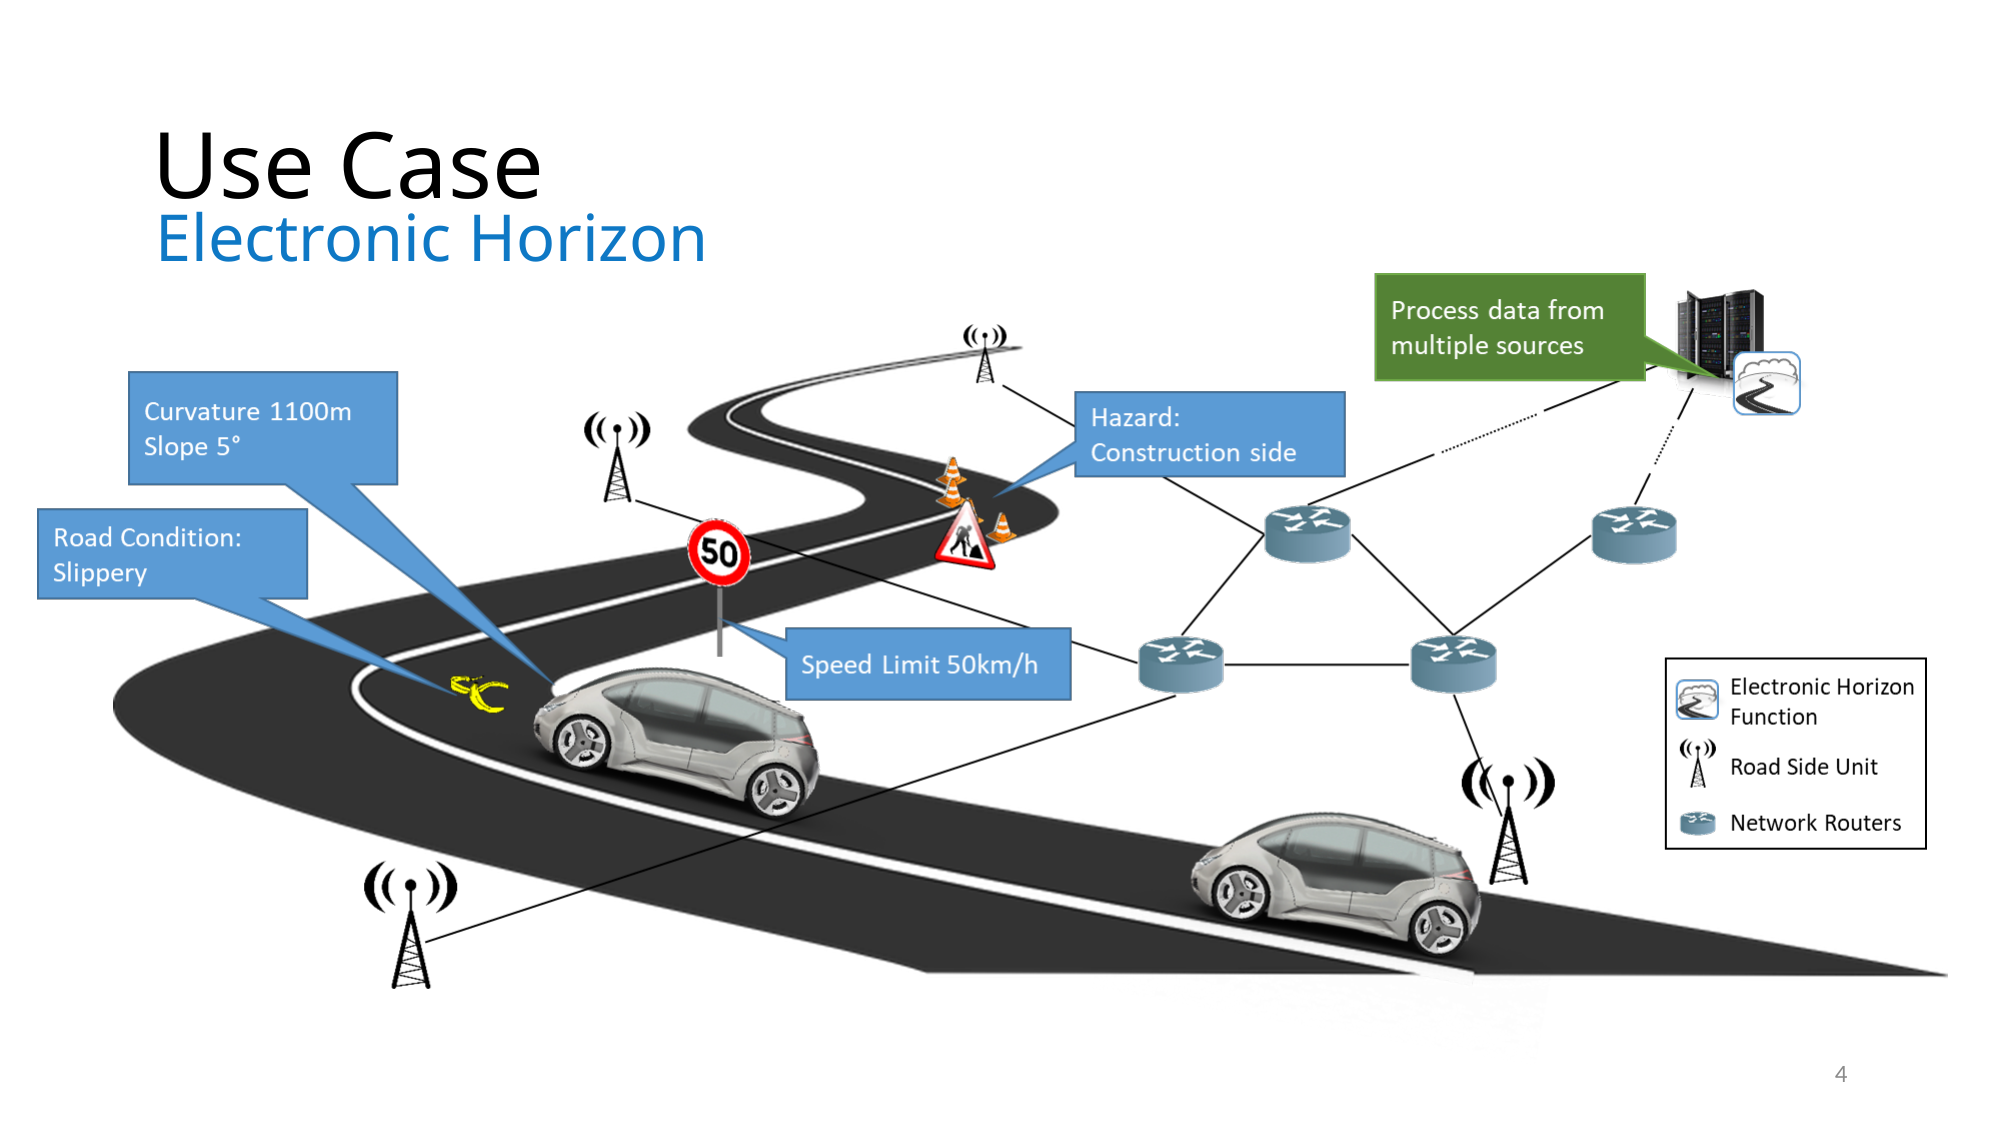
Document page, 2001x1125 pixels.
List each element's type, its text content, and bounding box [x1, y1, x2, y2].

text_box Use Case [137, 59, 1863, 207]
picture [35, 207, 1948, 1125]
text_box Electronic Horizon [155, 206, 2000, 278]
